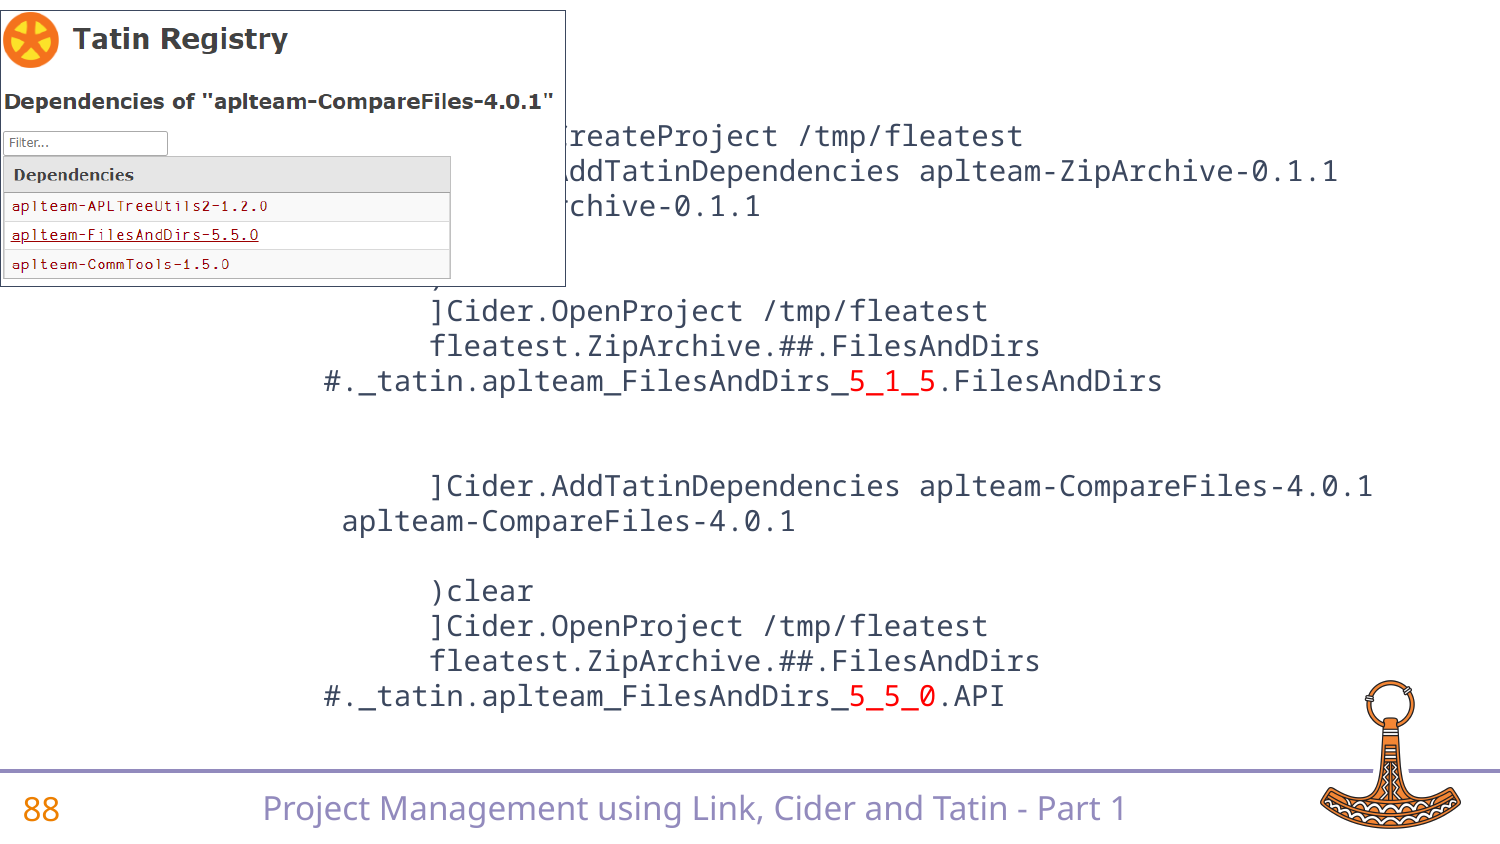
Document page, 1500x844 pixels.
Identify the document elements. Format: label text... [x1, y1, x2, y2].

picture [1320, 680, 1461, 829]
text_box ]Cider.CreateProject /tmp/fleatest ]Cider.AddTatinDependencies aplteam-ZipArchive-0.1.1 aplteam-ZipArchive-0.1.1 )clear ]Cider.OpenProject /tmp/fleatest fleatest.ZipArchive.##.FilesAndDirs #._tatin.aplteam_FilesAndDirs_5_1_5.FilesAndDirs ]Cider.AddTatinDependencies aplteam-CompareFiles-4.0.1 aplteam-CompareFiles-4.0.1 )clear ]Cider.OpenProject /tmp/fleatest fleatest.ZipArchive.##.FilesAndDirs #._tatin.aplteam_FilesAndDirs_5_5_0.API [309, 110, 1389, 720]
picture [0, 10, 567, 287]
